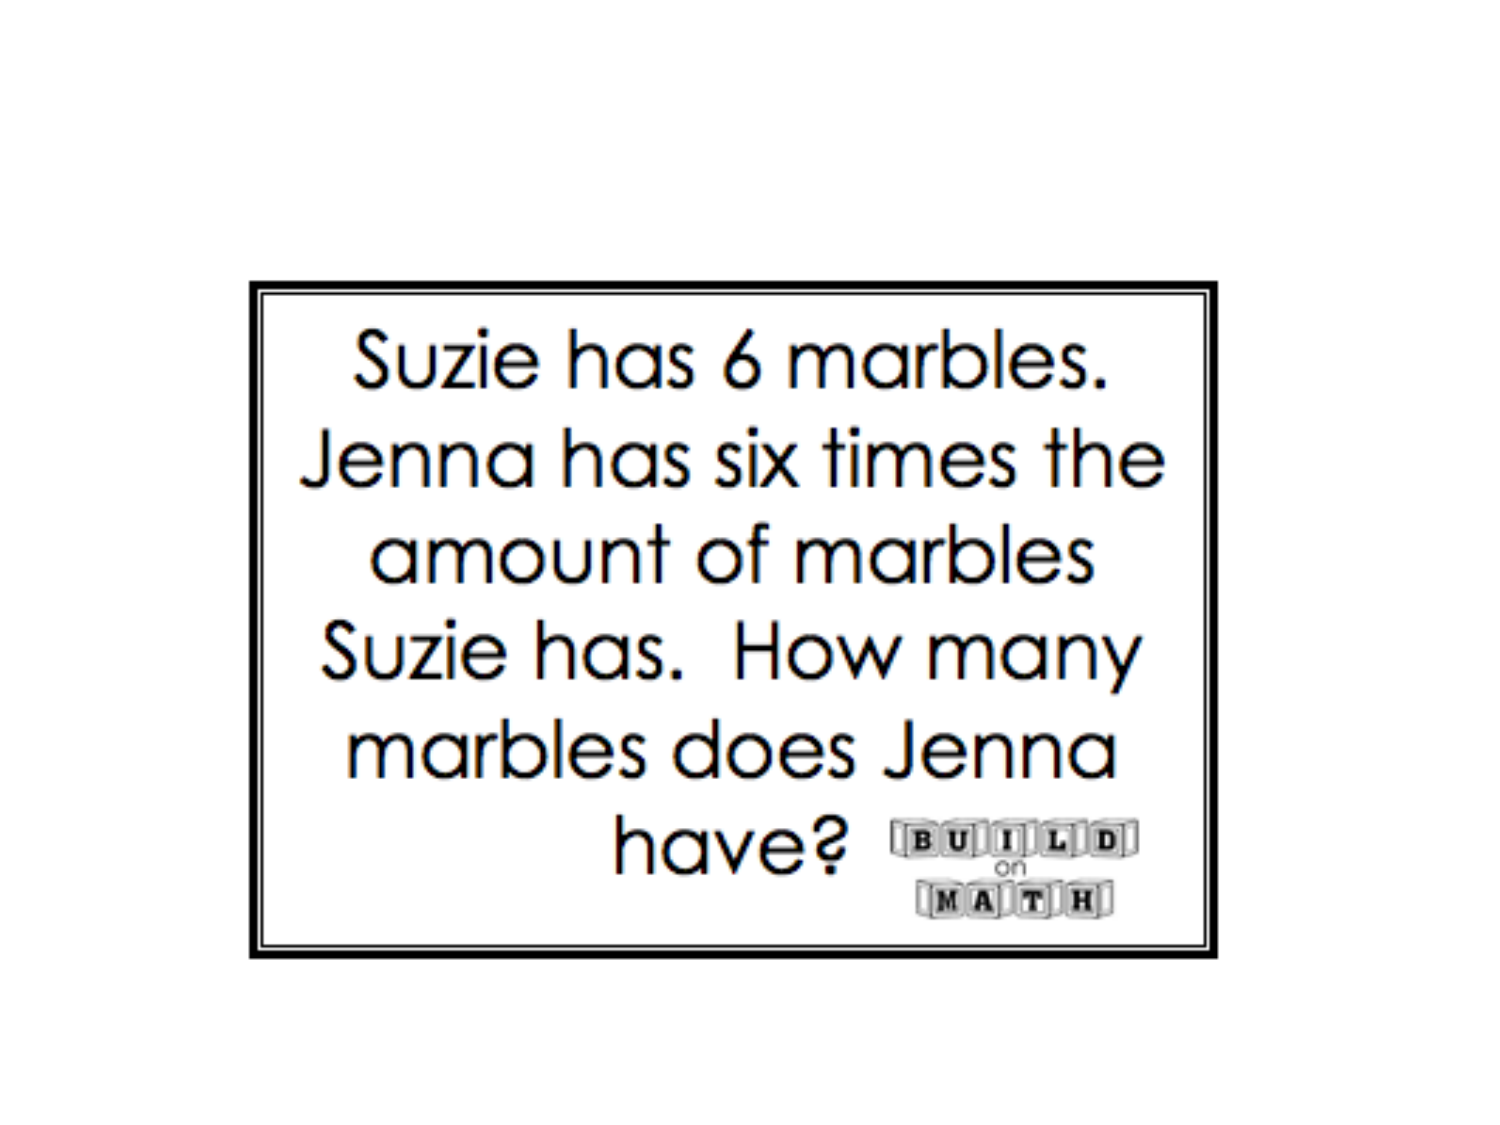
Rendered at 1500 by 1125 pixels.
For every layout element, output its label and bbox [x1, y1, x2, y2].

list [74, 262, 1426, 1006]
